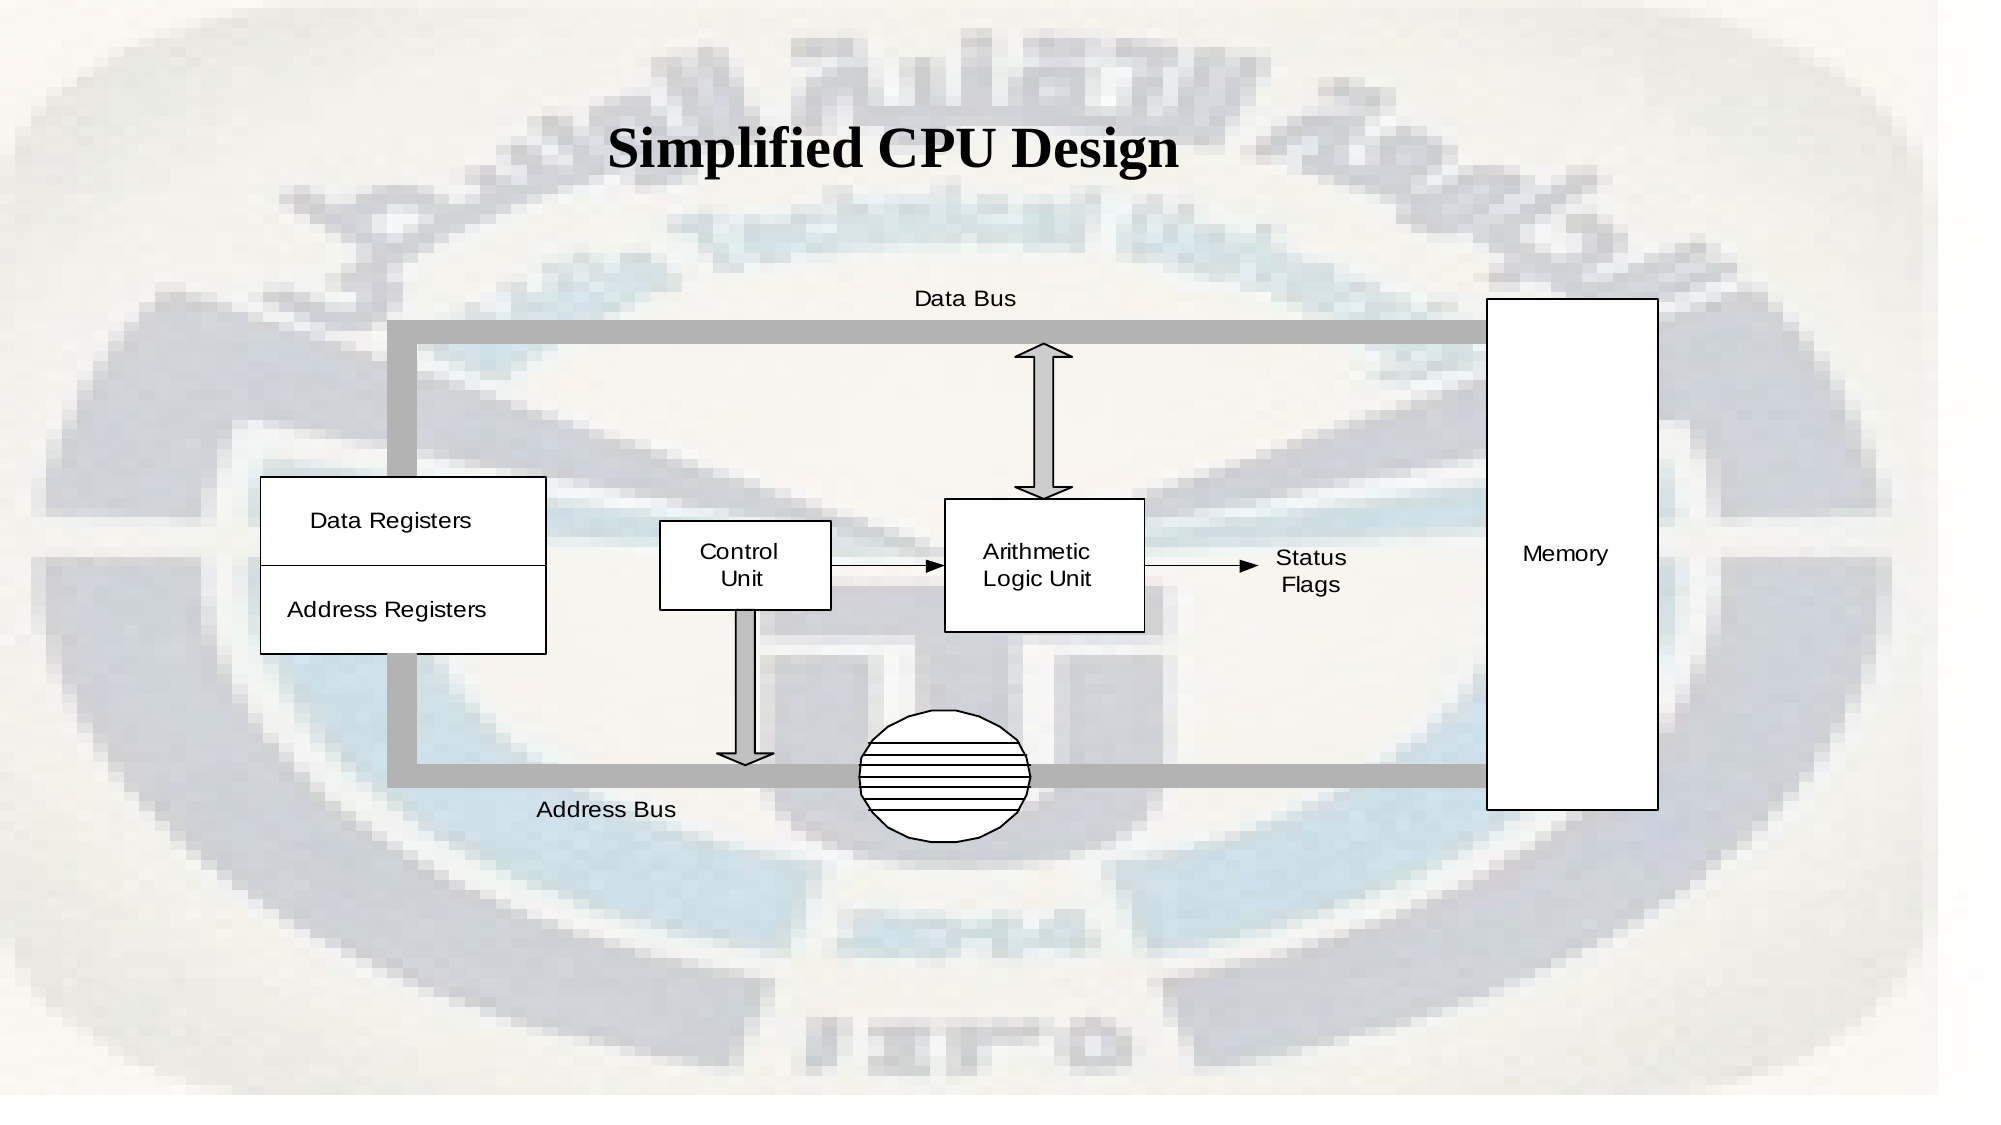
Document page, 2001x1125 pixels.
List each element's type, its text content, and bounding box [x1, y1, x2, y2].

text_box Label Operator Operand[s] ;Comment INIT: mov ax, bx ; Copy contents of bx into ax Label - INIT: Operator - mov Operands - ax and bx Comment - alphanumeric string between ; and \n Not case sensitive Unlike other assemblers, destination operand is first mov is the mnemonic that the assembler translates into an opcode [0, 0, 2000, 1125]
picture [254, 279, 1662, 847]
text_box Simplified CPU Design [593, 101, 1210, 186]
